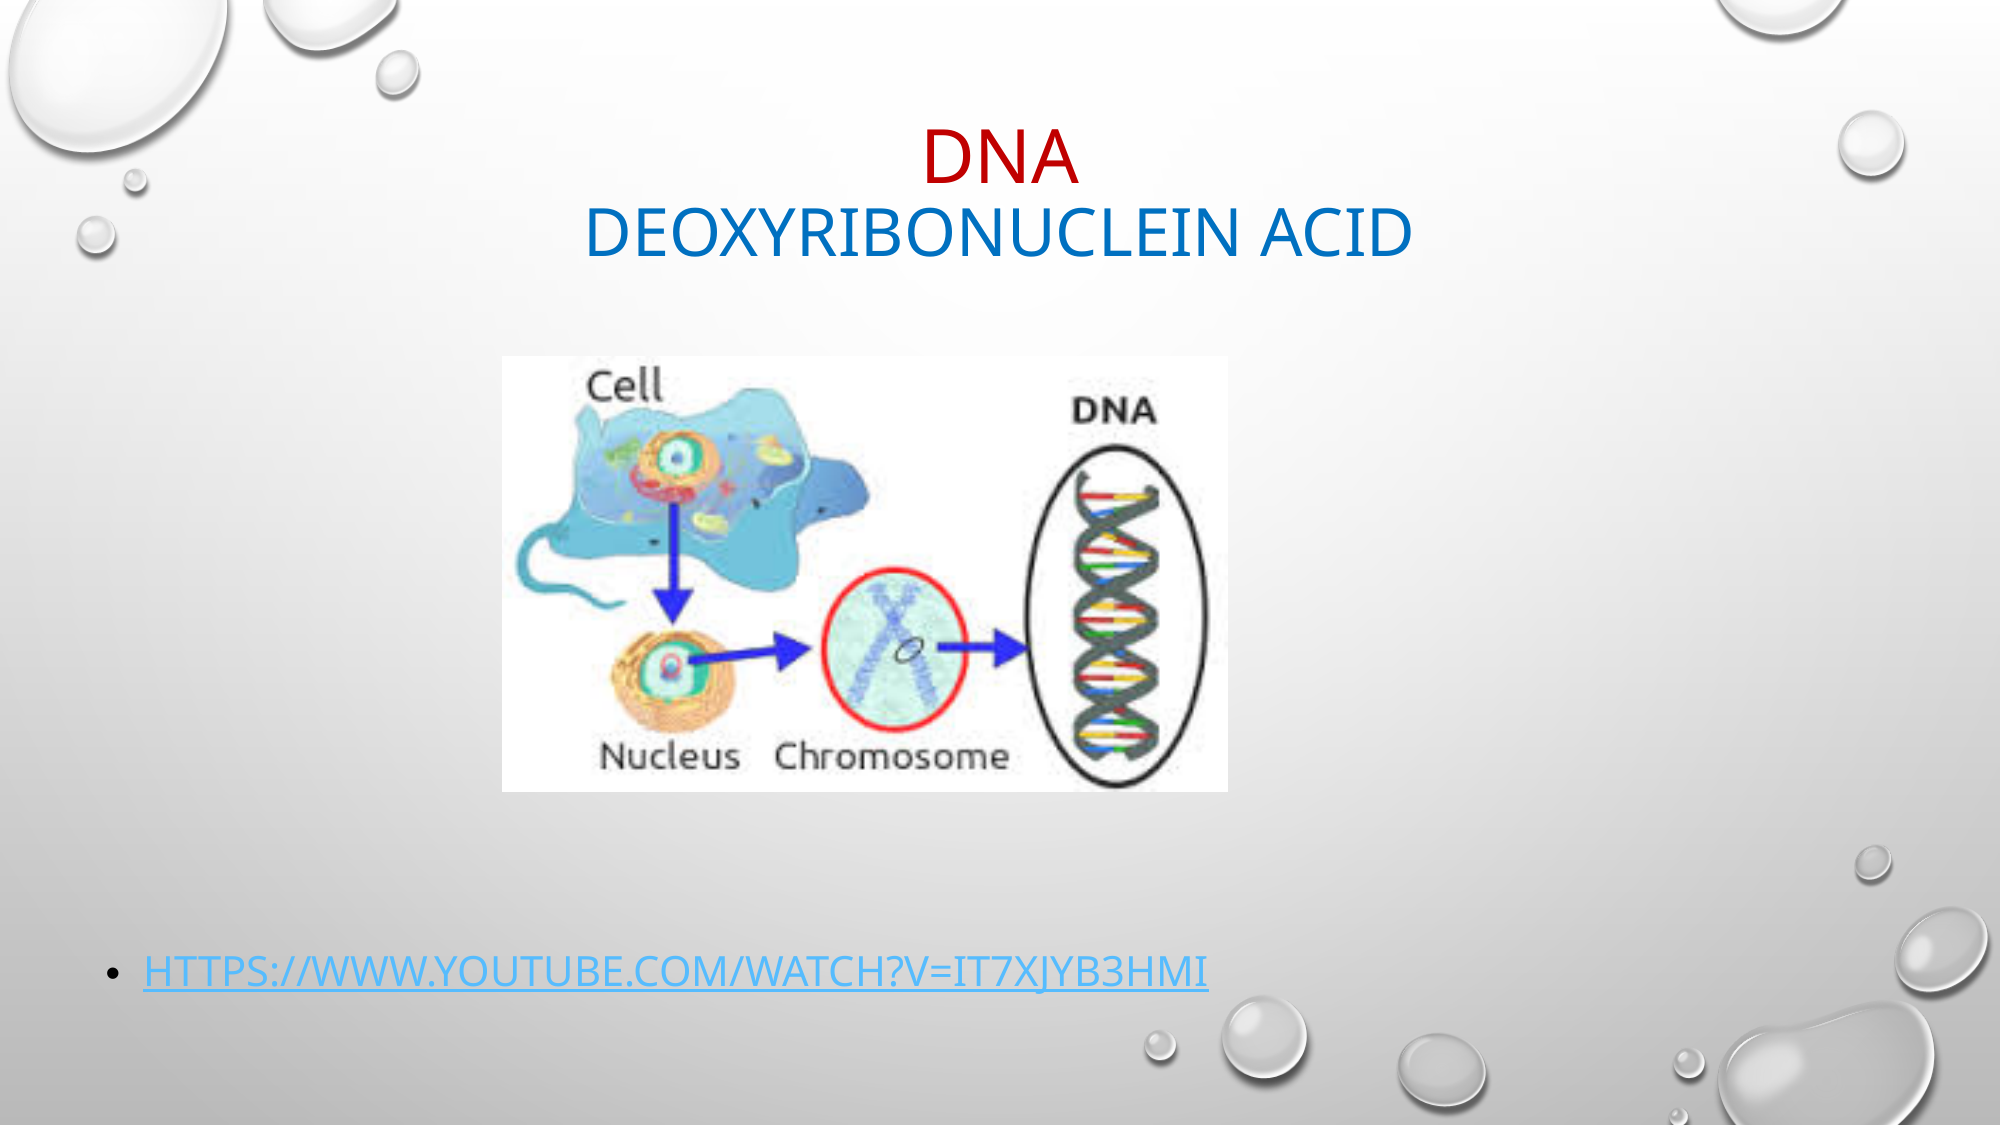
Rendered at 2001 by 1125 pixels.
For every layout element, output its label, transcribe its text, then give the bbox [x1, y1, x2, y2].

title DNA deoxyribonuclein Acid [149, 63, 1851, 288]
picture [0, 0, 2000, 1125]
list https://www.youtube.com/watch?v=it7XJyb3HmI [90, 288, 1910, 1028]
